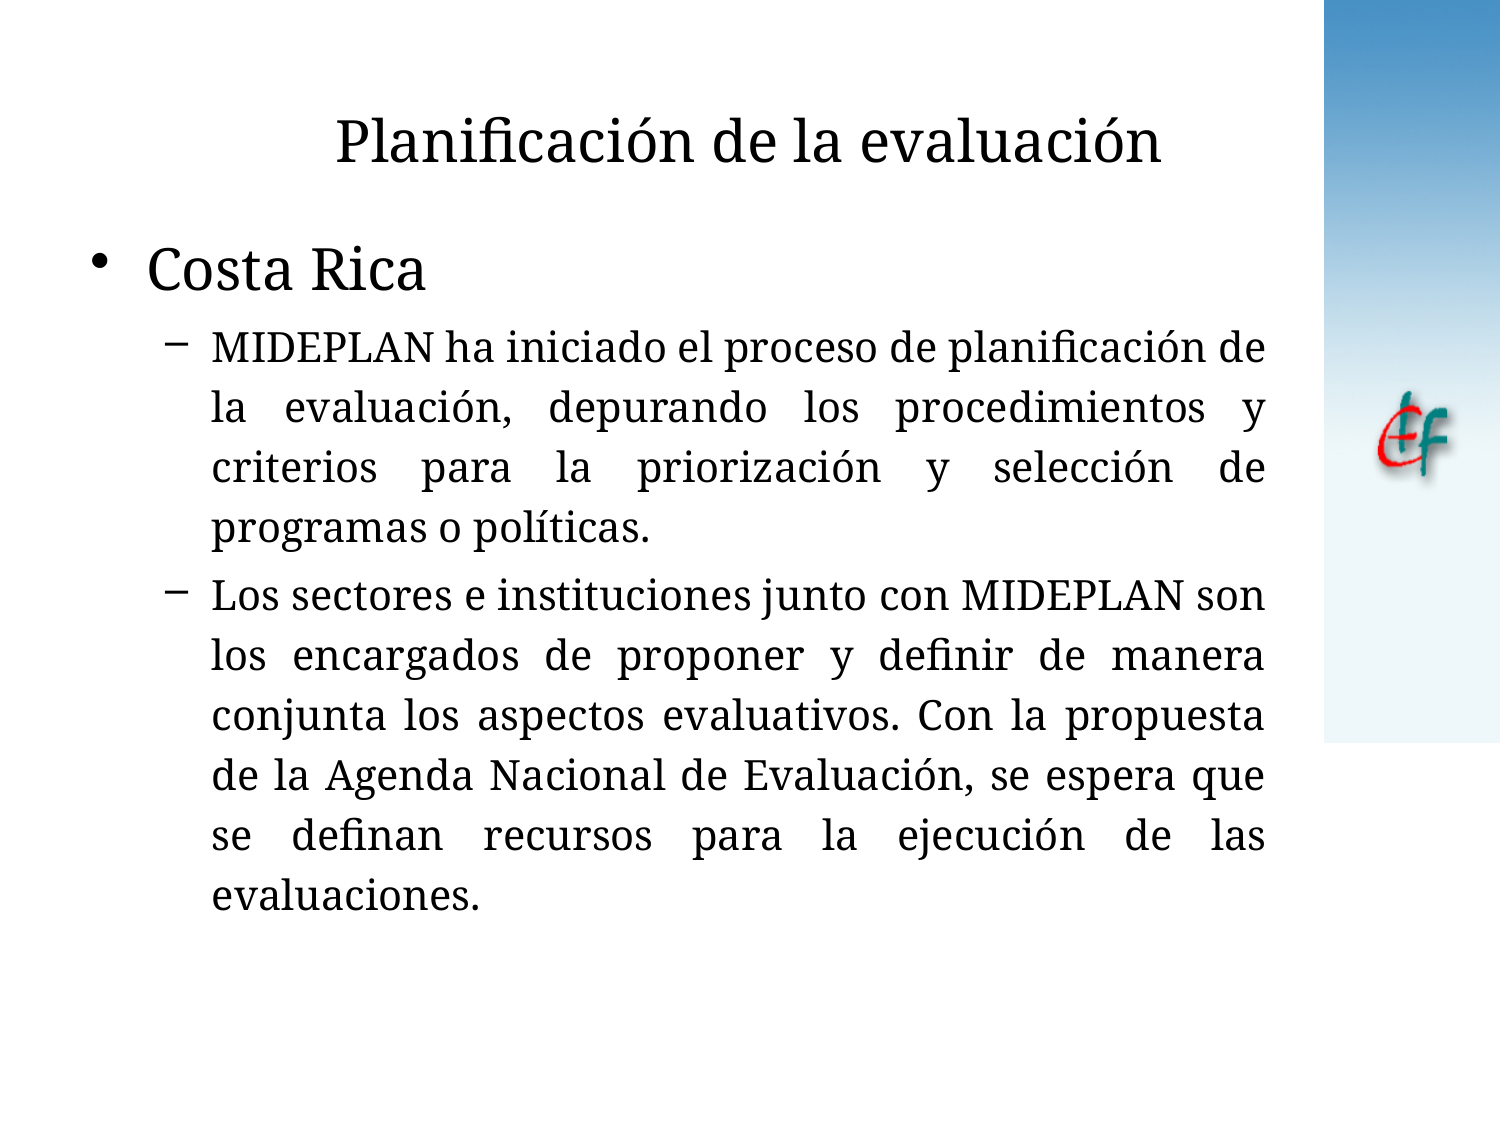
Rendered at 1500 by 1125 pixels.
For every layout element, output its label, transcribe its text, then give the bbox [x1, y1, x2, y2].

list Costa Rica MIDEPLAN ha iniciado el proceso de planificación de la evaluación, depurando los procedimientos y criterios para la priorización y selección de programas o políticas. Los sectores e instituciones junto con MIDEPLAN son los encargados de proponer y definir de manera conjunta los aspectos evaluativos. Con la propuesta de la Agenda Nacional de Evaluación, se espera que se definan recursos para la ejecución de las evaluaciones. [74, 210, 1282, 1102]
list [1323, 0, 1500, 743]
title Planificación de la evaluación [74, 44, 1318, 233]
